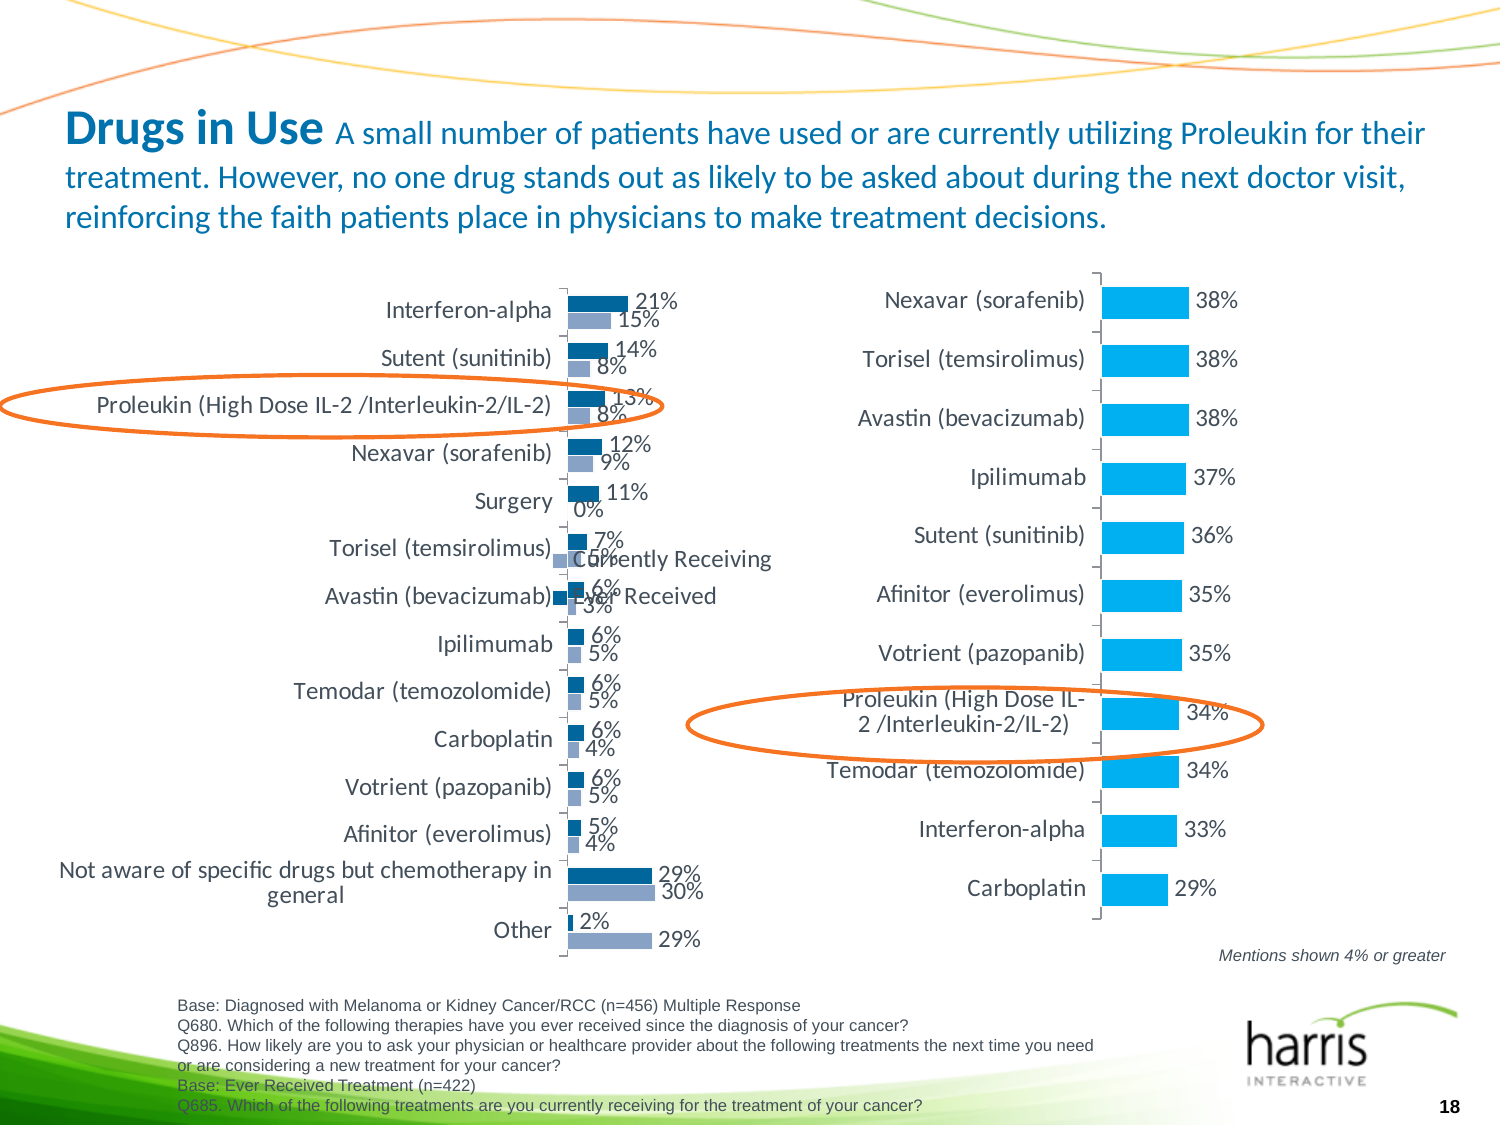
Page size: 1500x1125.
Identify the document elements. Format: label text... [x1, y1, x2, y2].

text_box Mentions shown 4% or greater [1204, 937, 1461, 973]
chart [37, 262, 1401, 976]
slide_number 18 [1399, 1086, 1500, 1125]
text_box [0, 390, 32, 422]
title Drugs in Use A small number of patients have used or are currently utilizing Proleukin for their treatment. However, no one drug stands out as likely to be asked about during the next doctor visit, reinforcing the faith patients place in physicians to make treatment decisions. [49, 87, 1451, 176]
picture [0, 0, 1500, 1125]
text_box Base: Diagnosed with Melanoma or Kidney Cancer/RCC (n=456) Multiple Response Q680. Which of the following therapies have you ever received since the diagnosis of your cancer? Q896. How likely are you to ask your physician or healthcare provider about the following treatments the next time you need or are considering a new treatment for your cancer? Base: Ever Received Treatment (n=422) Q685. Which of the following treatments are you currently receiving for the treatment of your cancer? [162, 987, 1113, 1122]
